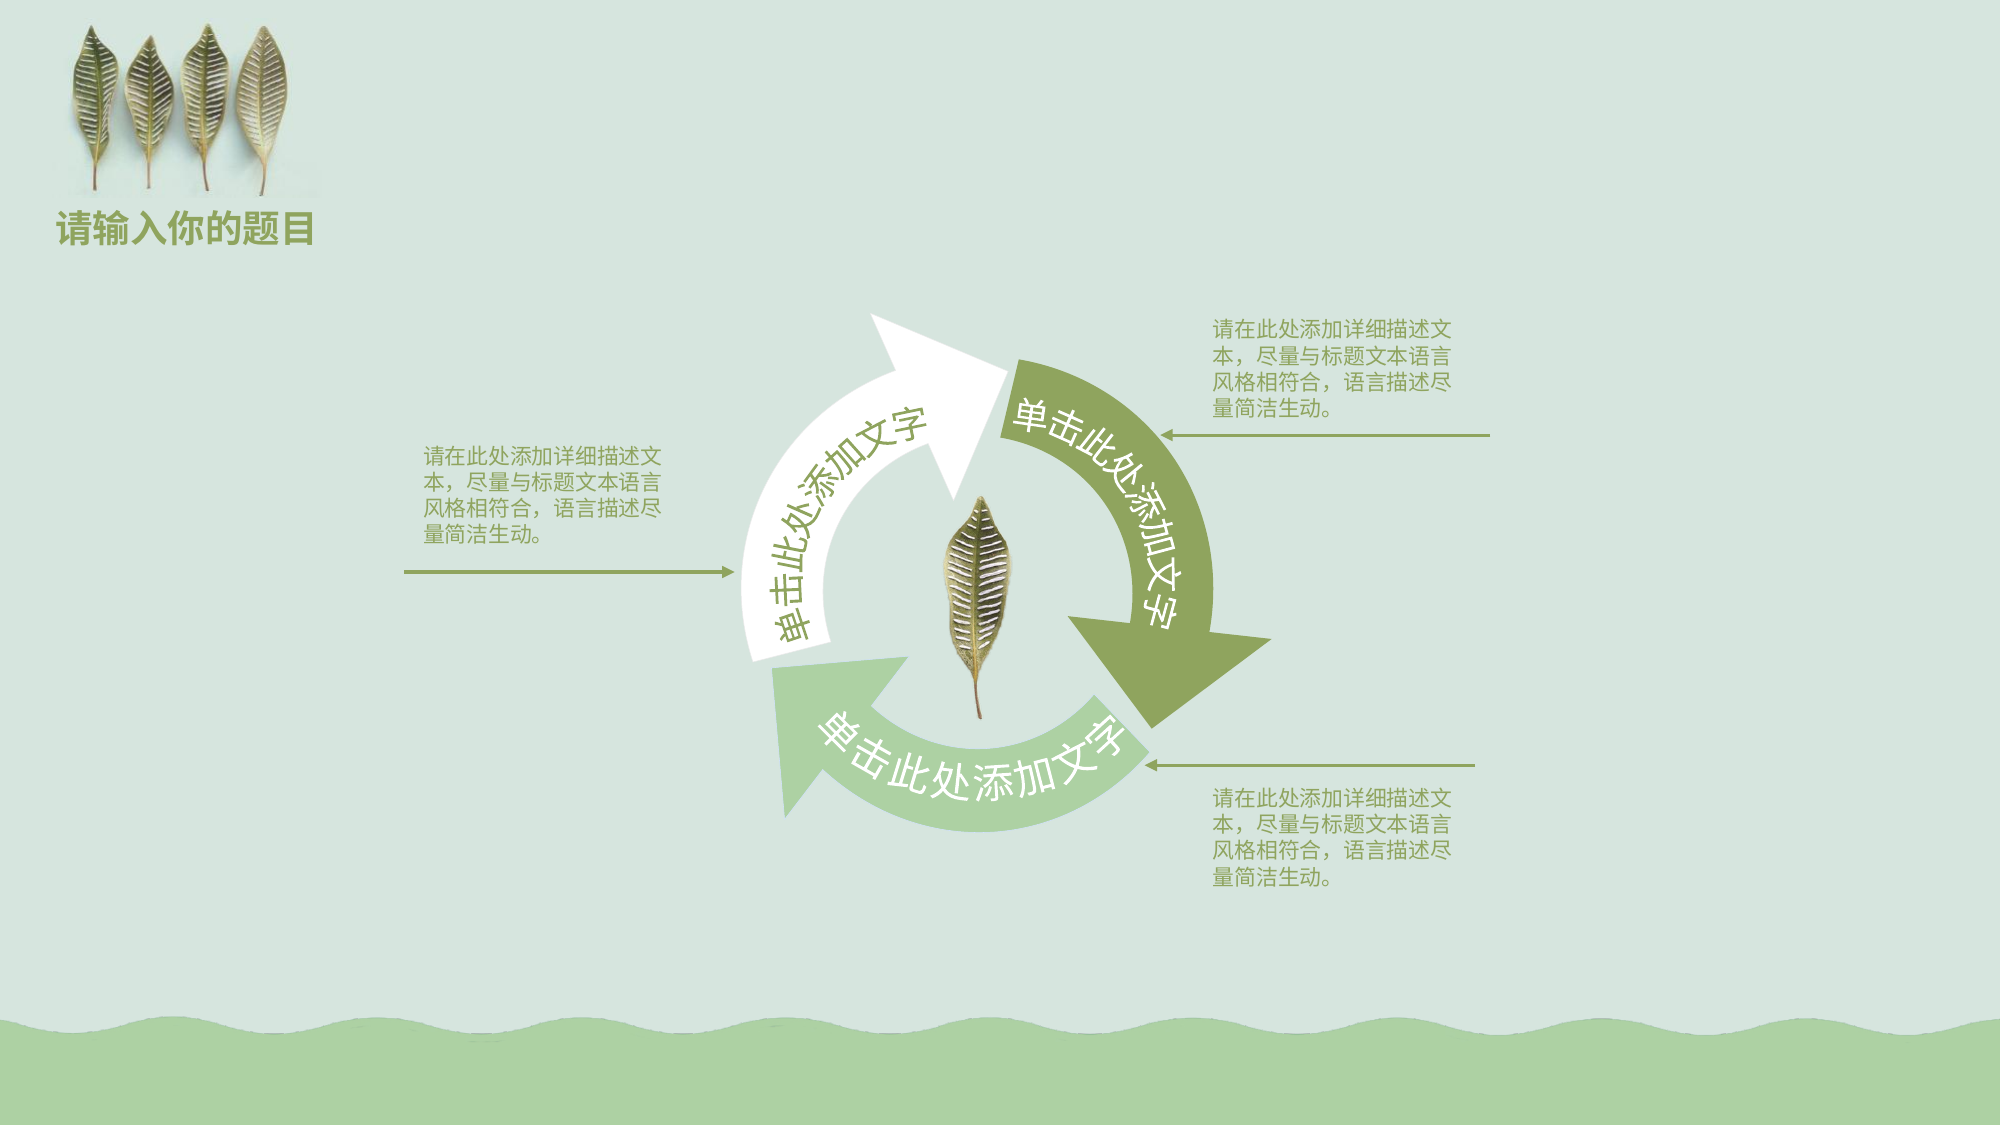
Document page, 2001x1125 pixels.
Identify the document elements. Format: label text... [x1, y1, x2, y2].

picture [51, 18, 322, 198]
picture [0, 1007, 2000, 1125]
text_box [702, 361, 1220, 847]
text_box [738, 356, 1256, 842]
picture [941, 488, 1013, 721]
text_box 请在此处添加详细描述文本，尽量与标题文本语言风格相符合，语言描述尽量简洁生动。 [408, 435, 680, 555]
text_box 请输入你的题目 [40, 198, 333, 258]
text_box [736, 308, 1214, 833]
text_box 请在此处添加详细描述文本，尽量与标题文本语言风格相符合，语言描述尽量简洁生动。 [1214, 308, 1469, 429]
text_box 请在此处添加详细描述文本，尽量与标题文本语言风格相符合，语言描述尽量简洁生动。 [1198, 777, 1469, 897]
